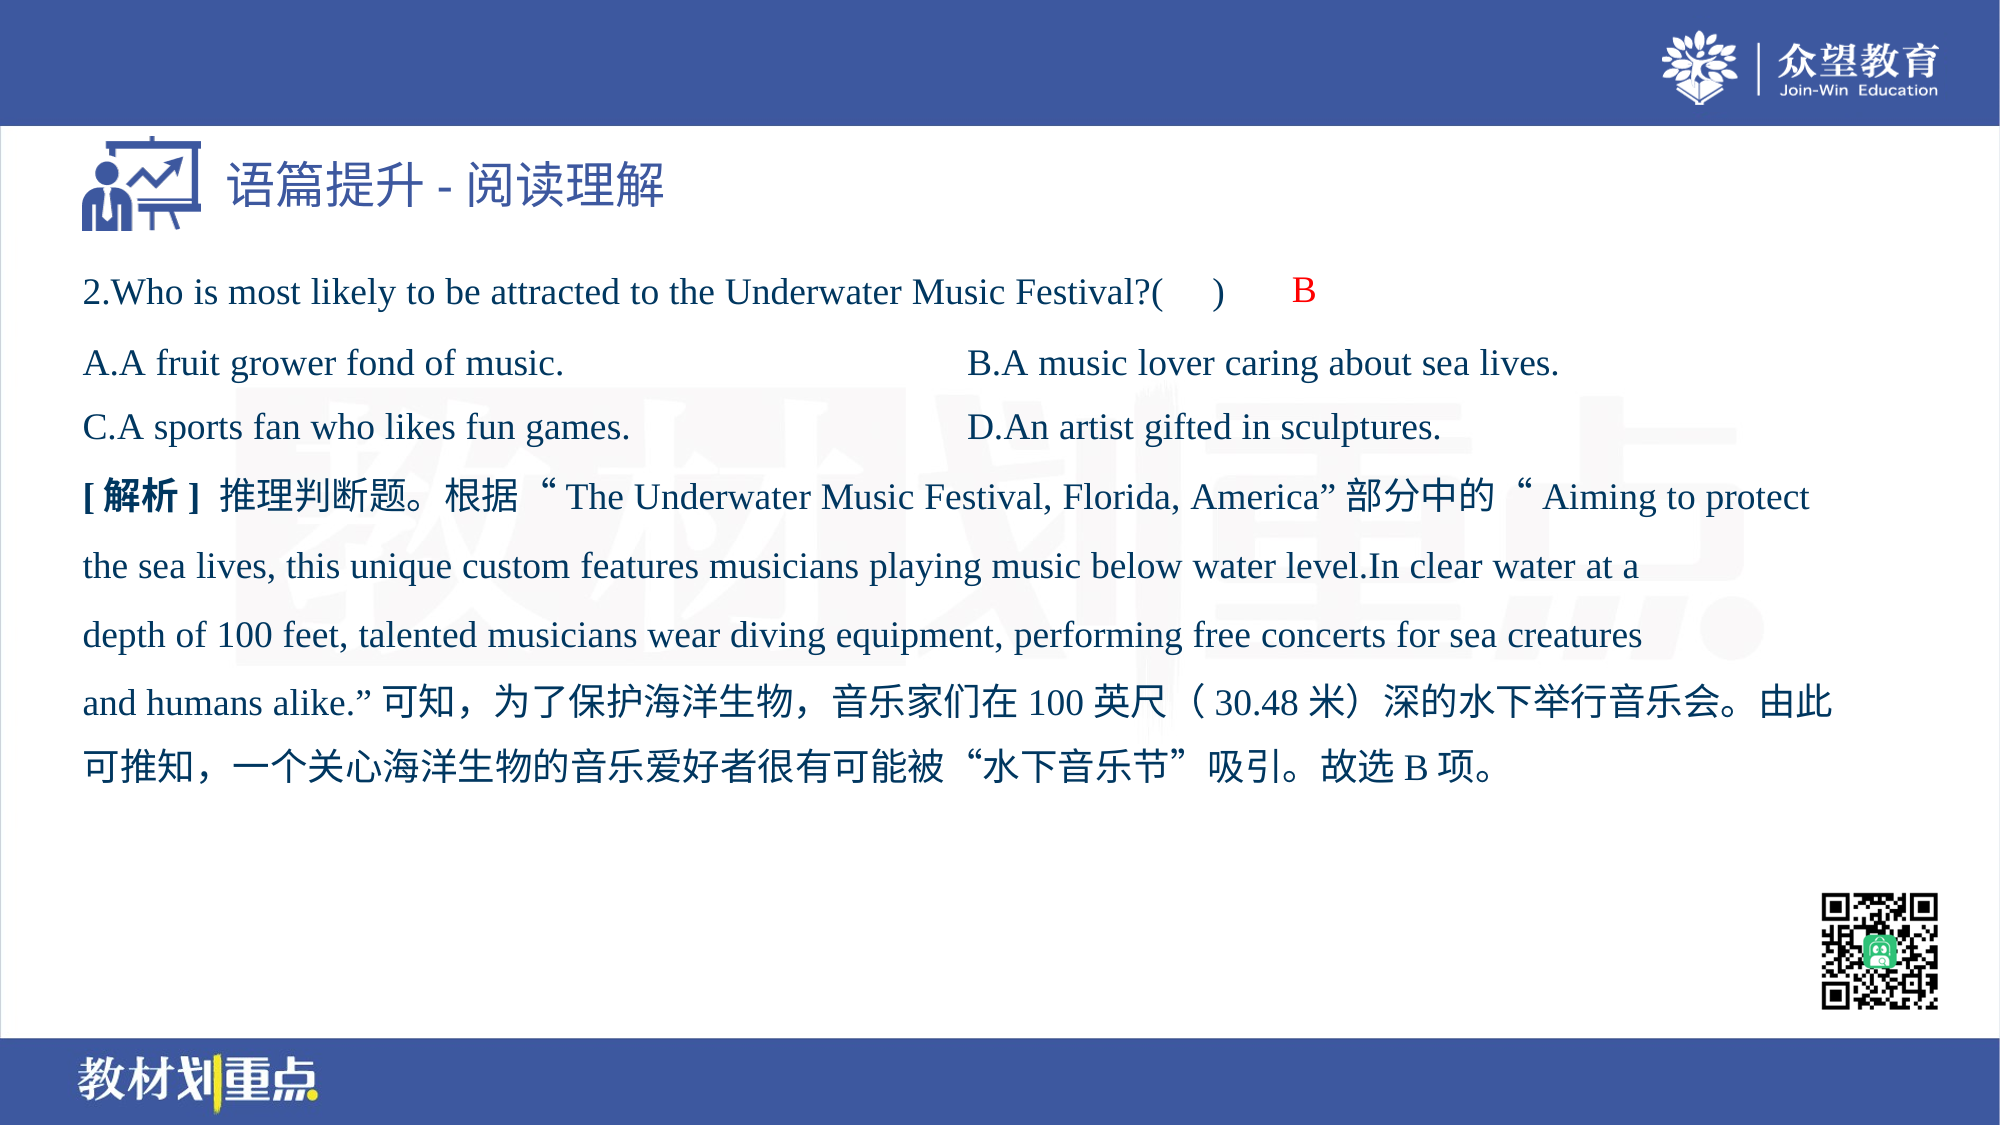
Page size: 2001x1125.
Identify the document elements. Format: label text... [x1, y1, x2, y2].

text_box [解析] 推理判断题。根据“The Underwater Music Festival, Florida, America”部分中的“Aiming to protect the sea lives, this unique custom features musicians playing music below water level.In clear water at a depth of 100 feet, talented musicians wear diving equipment, performing free concerts for sea creatures and humans alike.”可知，为了保护海洋生物，音乐家们在100英尺（30.48米）深的水下举行音乐会。由此 可推知，一个关心海洋生物的音乐爱好者很有可能被“水下音乐节”吸引。故选B项。 [82, 448, 1817, 782]
picture [0, 0, 2000, 1125]
text_box A.A fruit grower fond of music. B.A music lover caring about sea lives. C.A sports fan who likes fun games. D.An artist gifted in sculptures. [82, 313, 1817, 441]
text_box B [1278, 245, 1331, 304]
text_box 2.Who is most likely to be attracted to the Underwater Music Festival?( ) [82, 247, 1817, 306]
